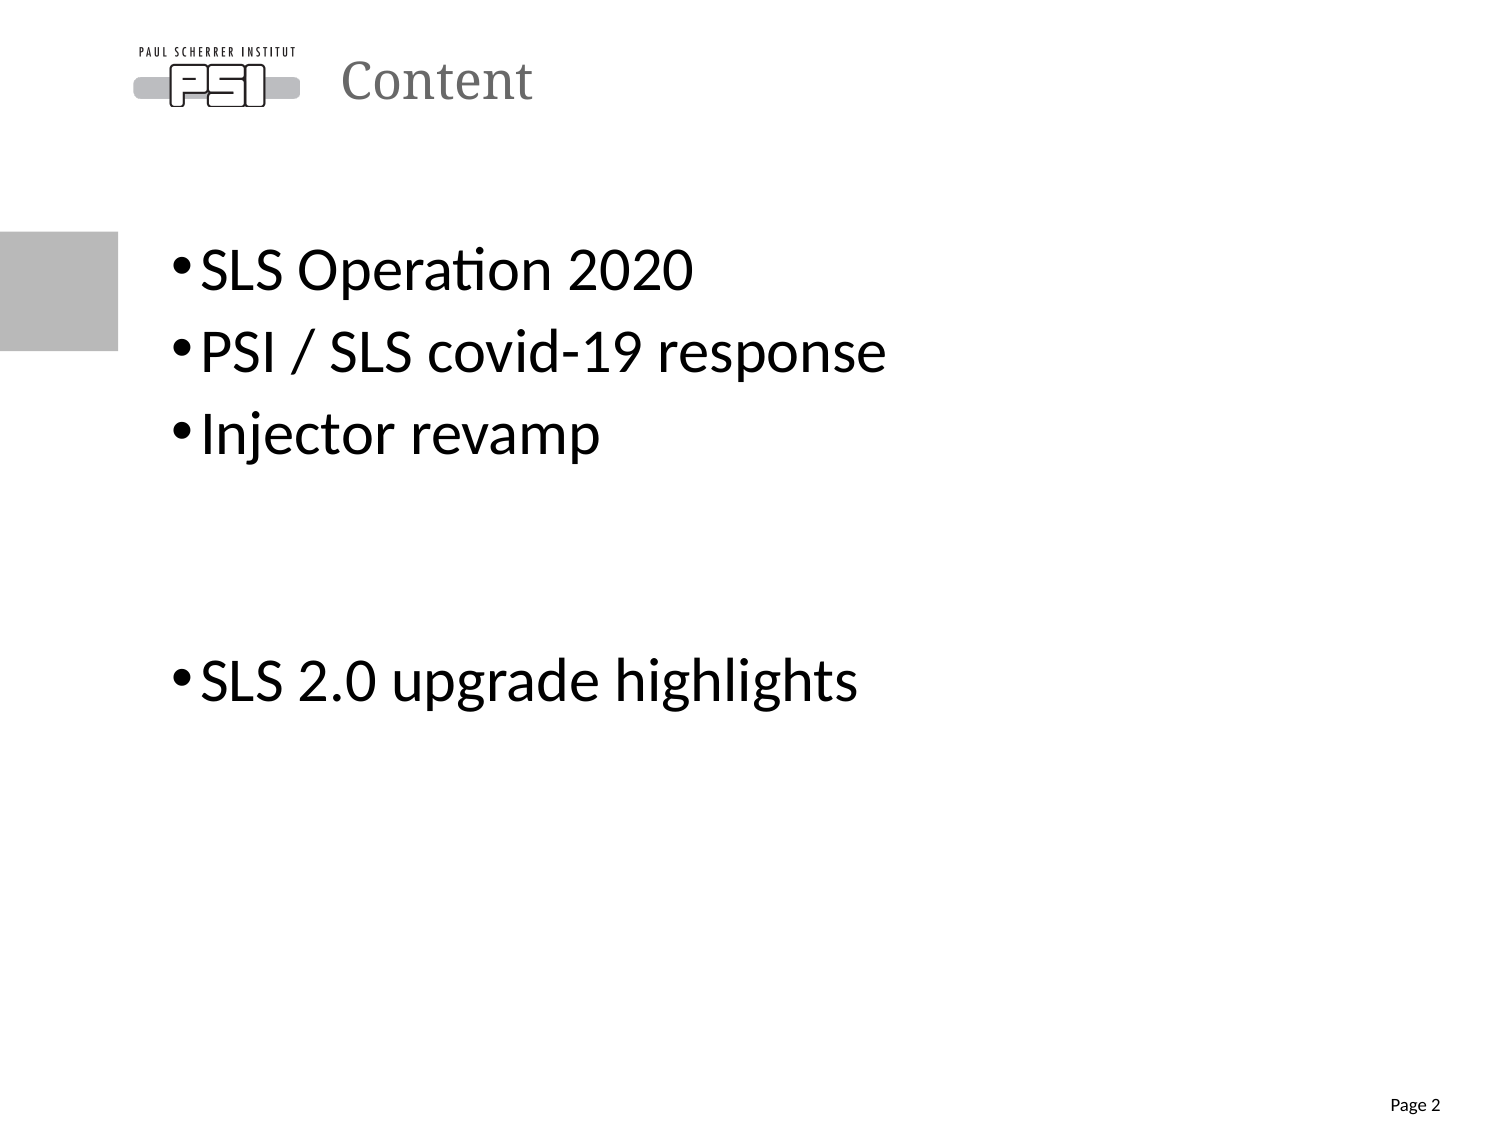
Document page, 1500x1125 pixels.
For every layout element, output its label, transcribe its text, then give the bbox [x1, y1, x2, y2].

slide_number Page 2 [1346, 1092, 1441, 1125]
title Content [340, 47, 1442, 132]
list SLS Operation 2020 PSI / SLS covid-19 response Injector revamp SLS 2.0 upgrade highlights [171, 220, 1442, 1035]
